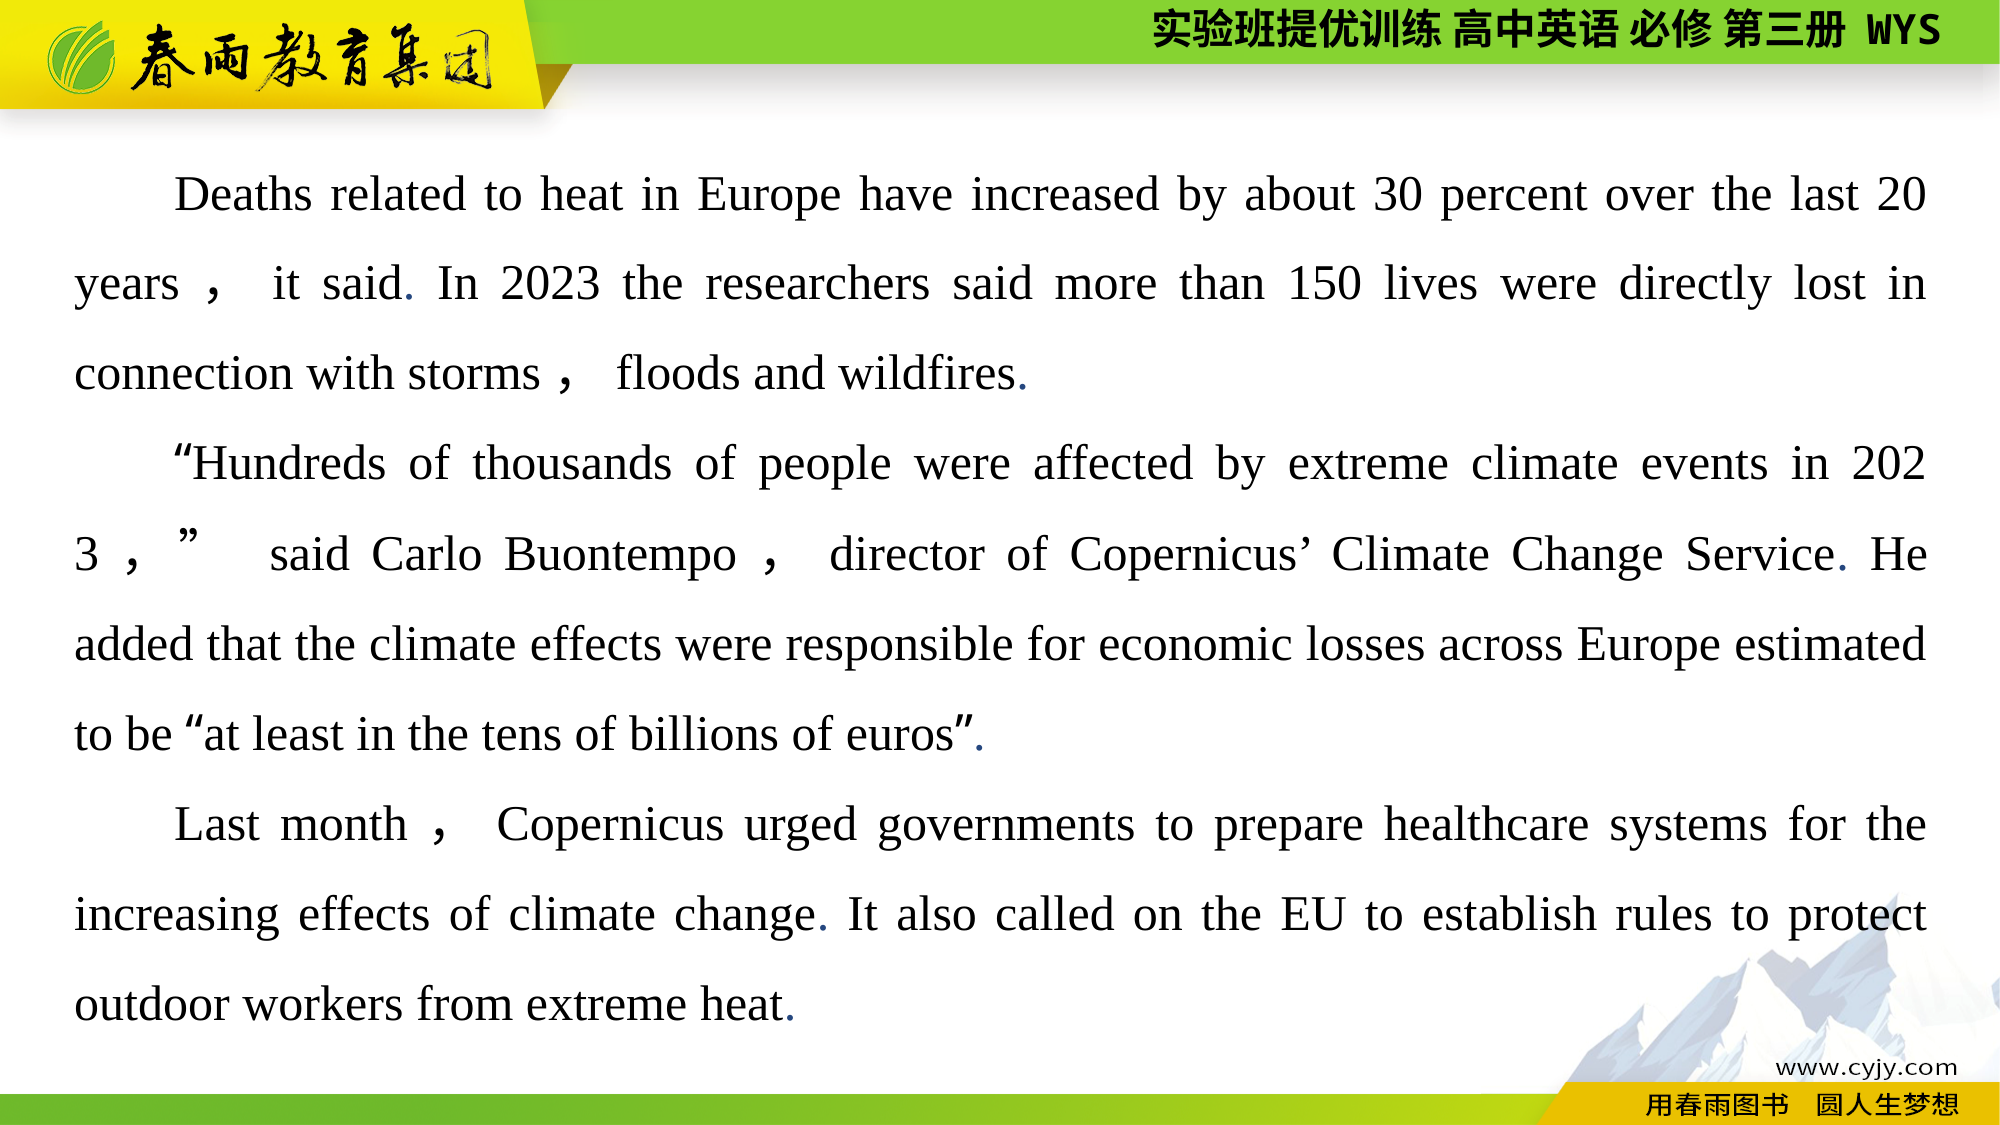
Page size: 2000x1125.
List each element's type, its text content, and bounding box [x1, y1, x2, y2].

list Deaths related to heat in Europe have increased by about 30 percent over the last 20 years，it said. In 2023 the researchers said more than 150 lives were directly lost in connection with storms，floods and wildfires. “Hundreds of thousands of people were affected by extreme climate events in 2023，” said Carlo Buontempo，director of Copernicus’ Climate Change Service. He added that the climate effects were responsible for economic losses across Europe estimated to be “at least in the tens of billions of euros”. Last month，Copernicus urged governments to prepare healthcare systems for the increasing effects of climate change. It also called on the EU to establish rules to protect outdoor workers from extreme heat. [59, 122, 1944, 1036]
picture [0, 0, 2000, 1125]
